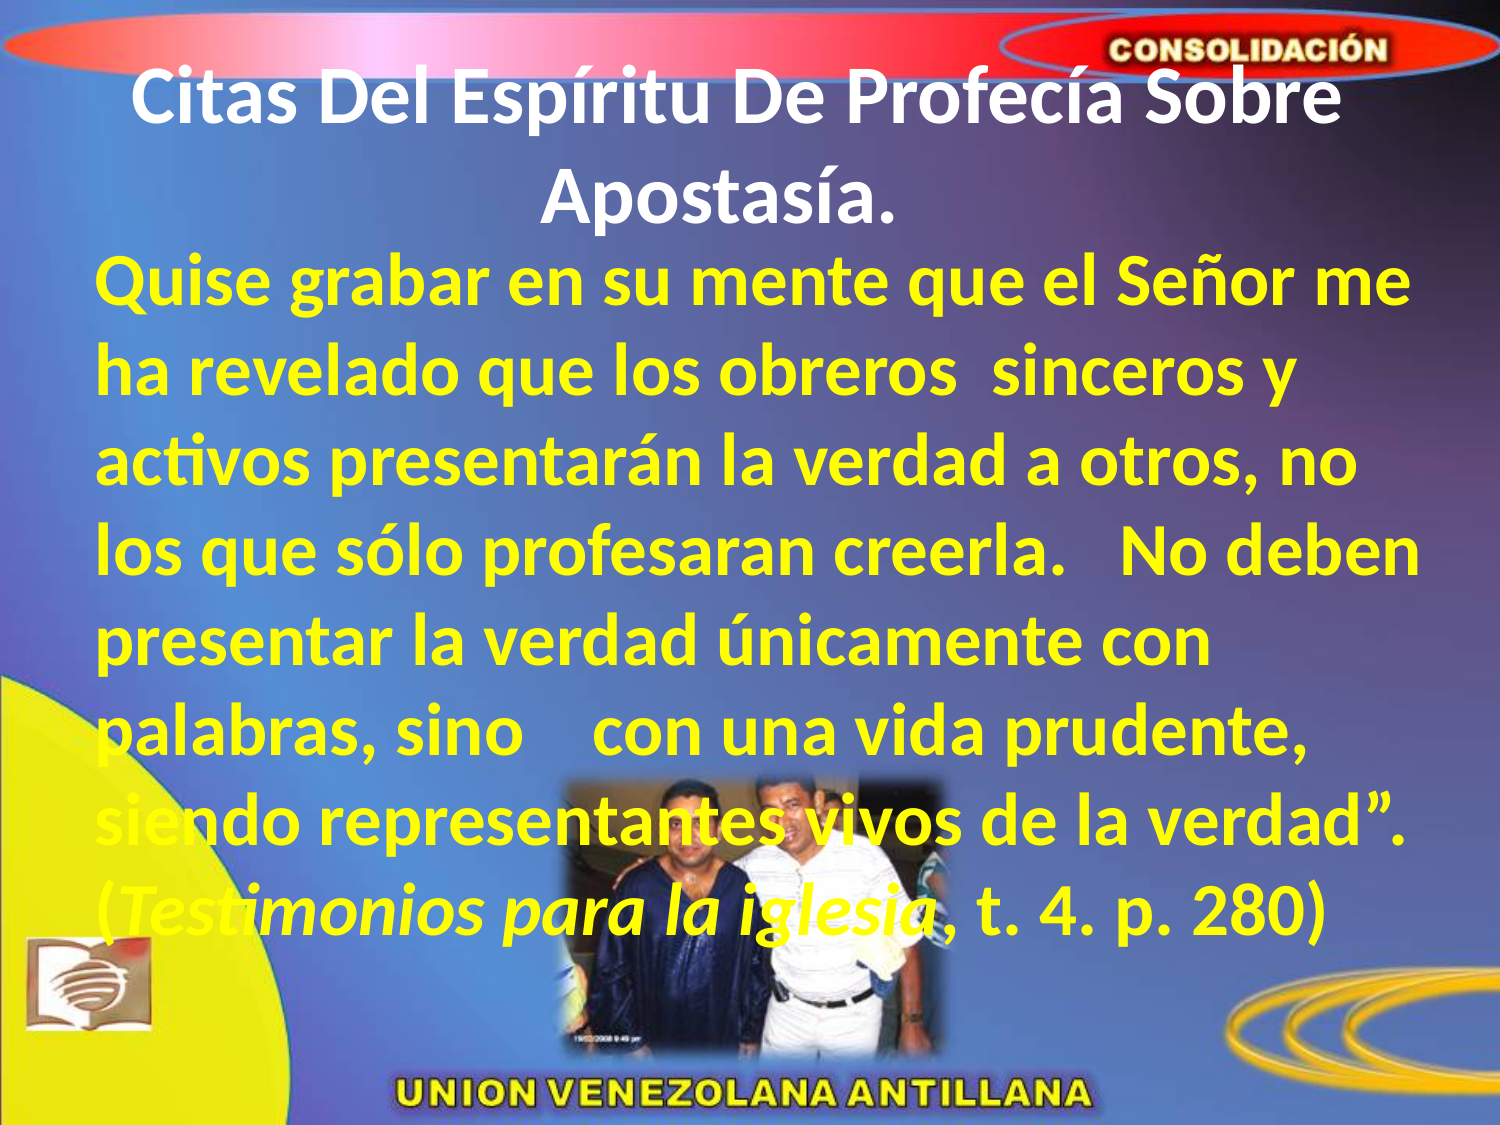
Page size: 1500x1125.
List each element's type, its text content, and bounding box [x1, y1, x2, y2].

picture [0, 0, 1500, 1125]
list Quise grabar en su mente que el Señor me ha revelado que los obreros sinceros y activos presentarán la verdad a otros, no los que sólo profesaran creerla. No deben presentar la verdad únicamente con palabras, sino con una vida prudente, siendo representantes vivos de la verdad”. (Testimonios para la iglesia, t. 4. p. 280) [23, 235, 1465, 966]
title Citas Del Espíritu De Profecía Sobre Apostasía. [0, 46, 1489, 235]
